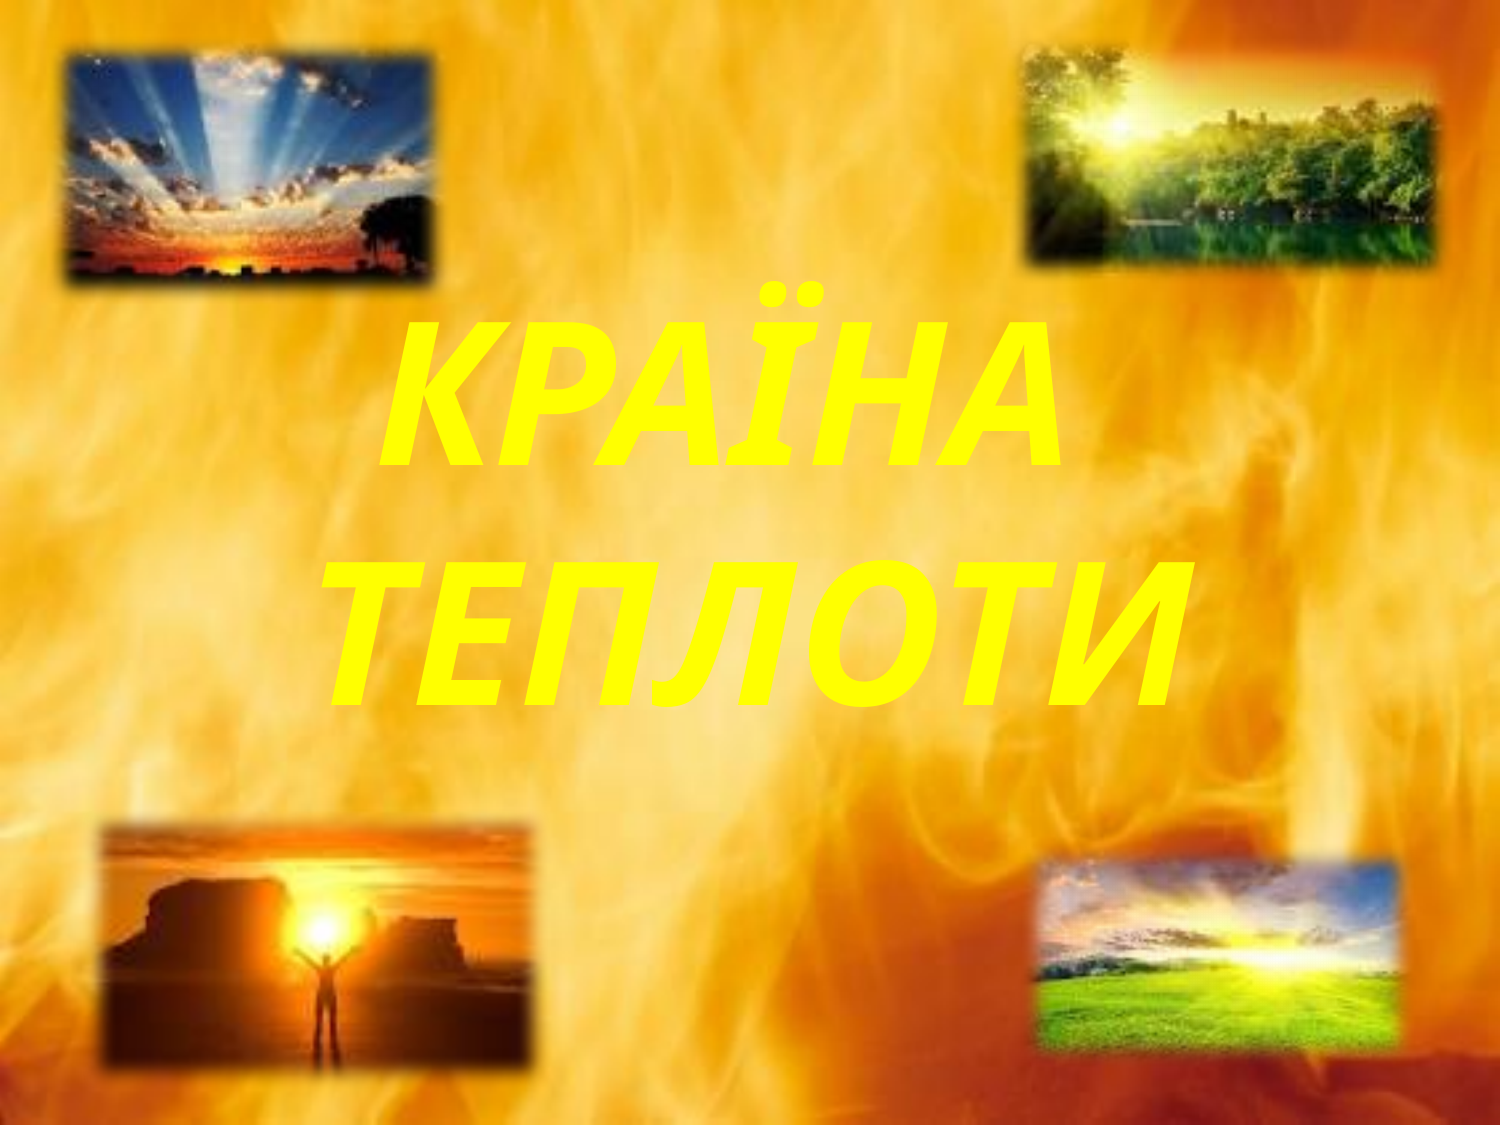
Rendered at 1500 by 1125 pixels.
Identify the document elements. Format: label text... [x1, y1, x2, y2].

text_box Країна Теплоти [163, 257, 1336, 753]
picture [0, 0, 1500, 1125]
